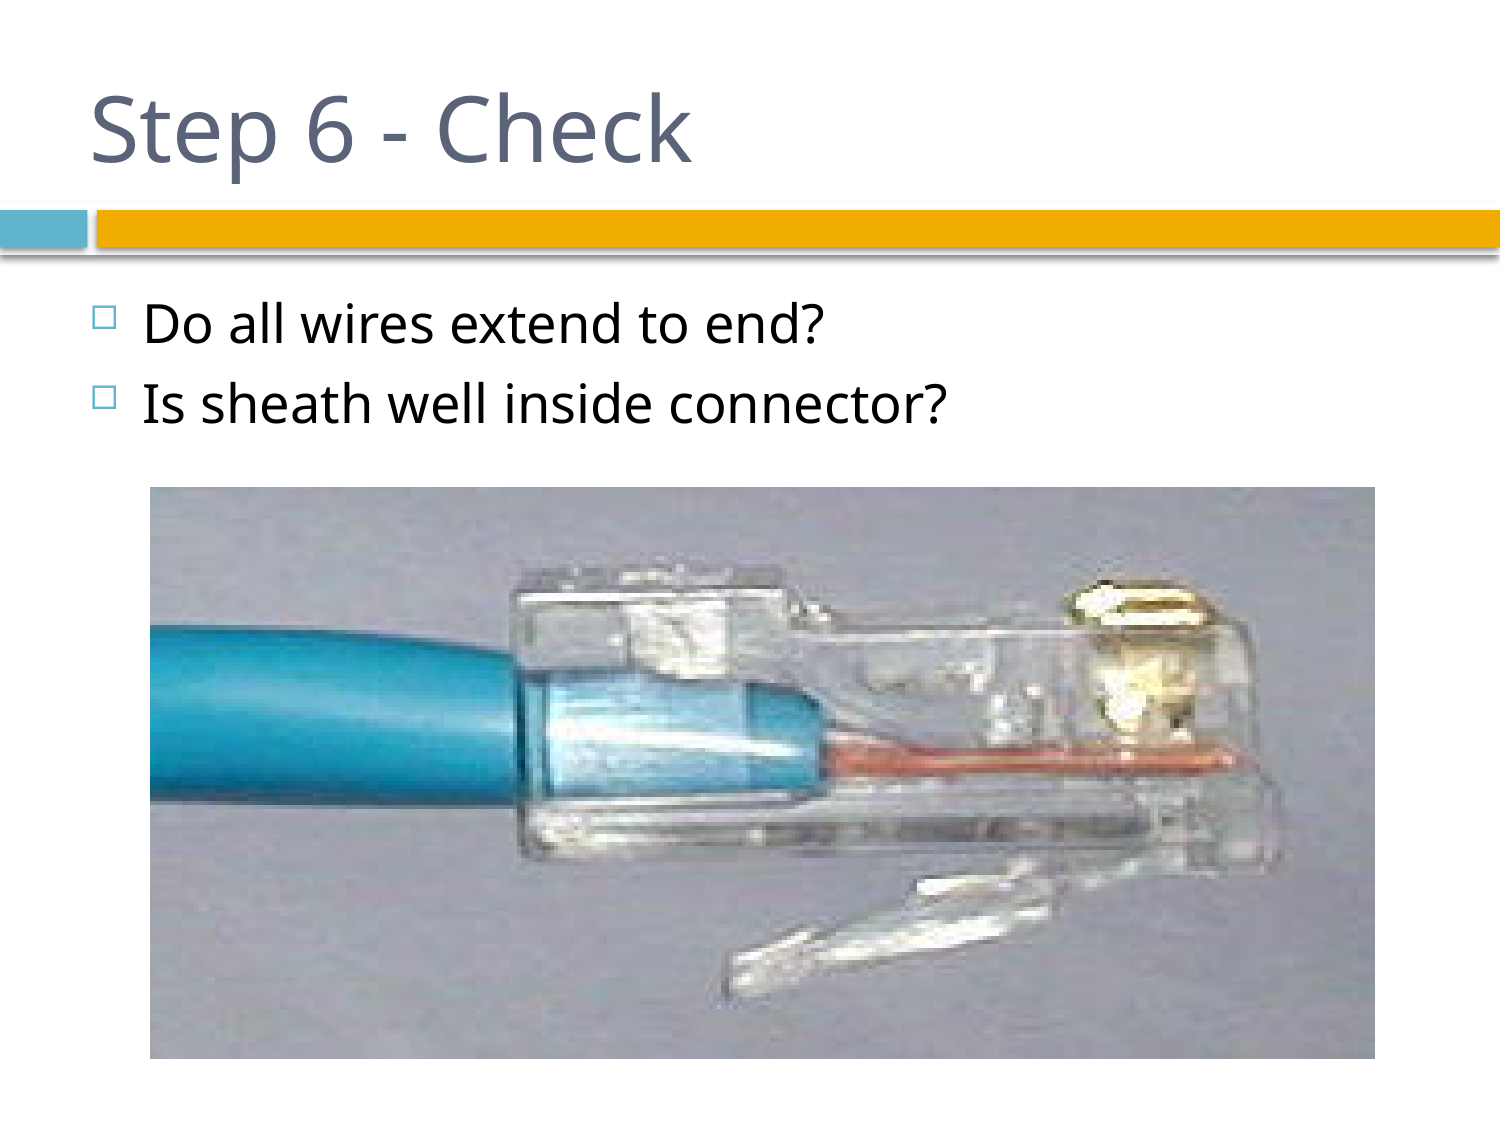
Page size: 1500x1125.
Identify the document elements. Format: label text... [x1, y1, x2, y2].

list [149, 487, 1376, 1060]
title Step 6 - Check [75, 20, 1313, 233]
list Do all wires extend to end? Is sheath well inside connector? [75, 282, 1375, 563]
